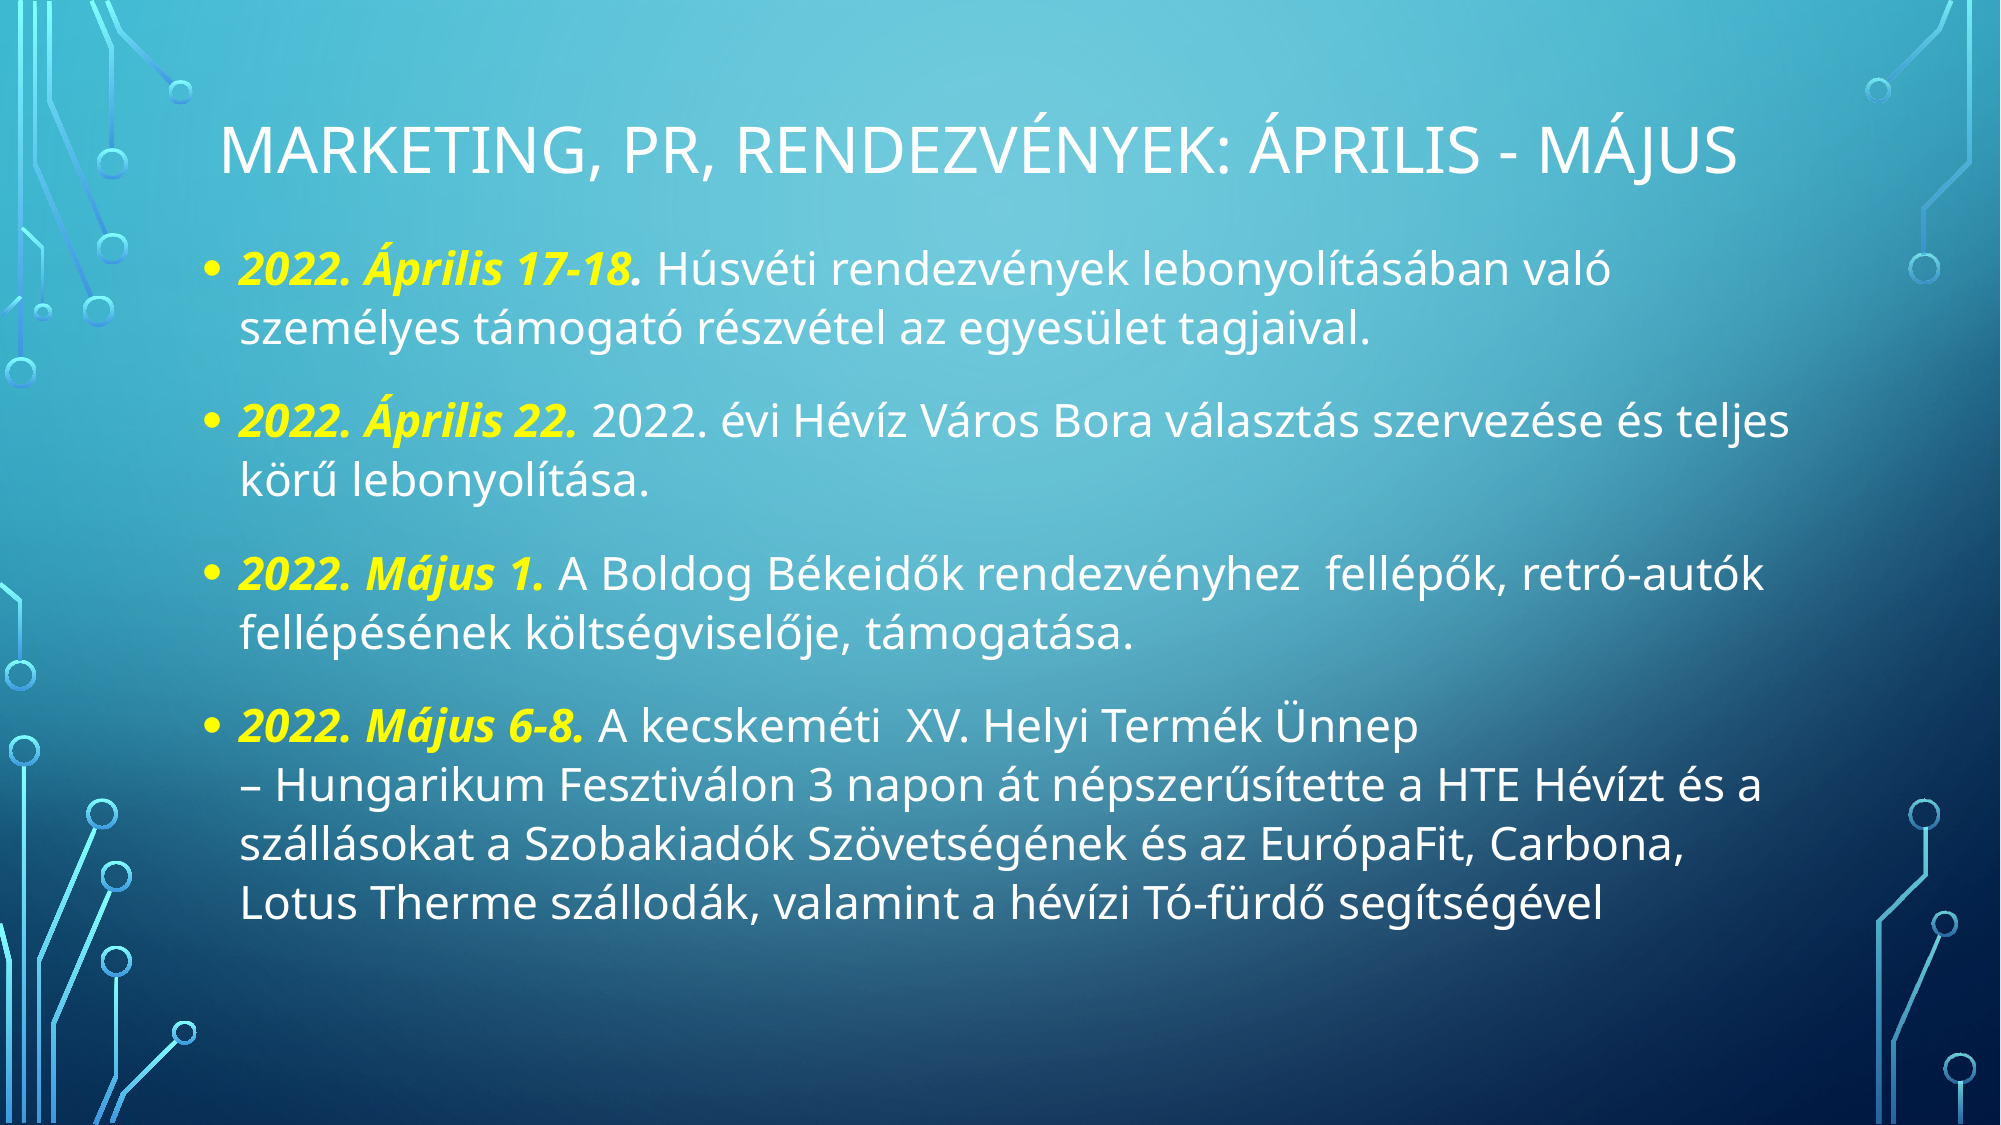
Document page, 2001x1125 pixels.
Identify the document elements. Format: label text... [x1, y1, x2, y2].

list 2022. Április 17-18. Húsvéti rendezvények lebonyolításában való személyes támogató részvétel az egyesület tagjaival. 2022. Április 22. 2022. évi Hévíz Város Bora választás szervezése és teljes körű lebonyolítása. 2022. Május 1. A Boldog Békeidők rendezvényhez fellépők, retró-autók fellépésének költségviselője, támogatása. 2022. Május 6-8. A kecskeméti XV. Helyi Termék Ünnep – Hungarikum Fesztiválon 3 napon át népszerűsítette a HTE Hévízt és a szállásokat a Szobakiadók Szövetségének és az EurópaFit, Carbona, Lotus Therme szállodák, valamint a hévízi Tó-fürdő segítségével [187, 228, 1813, 950]
title Marketing, PR, Rendezvények: Április - Május [187, 101, 1756, 205]
